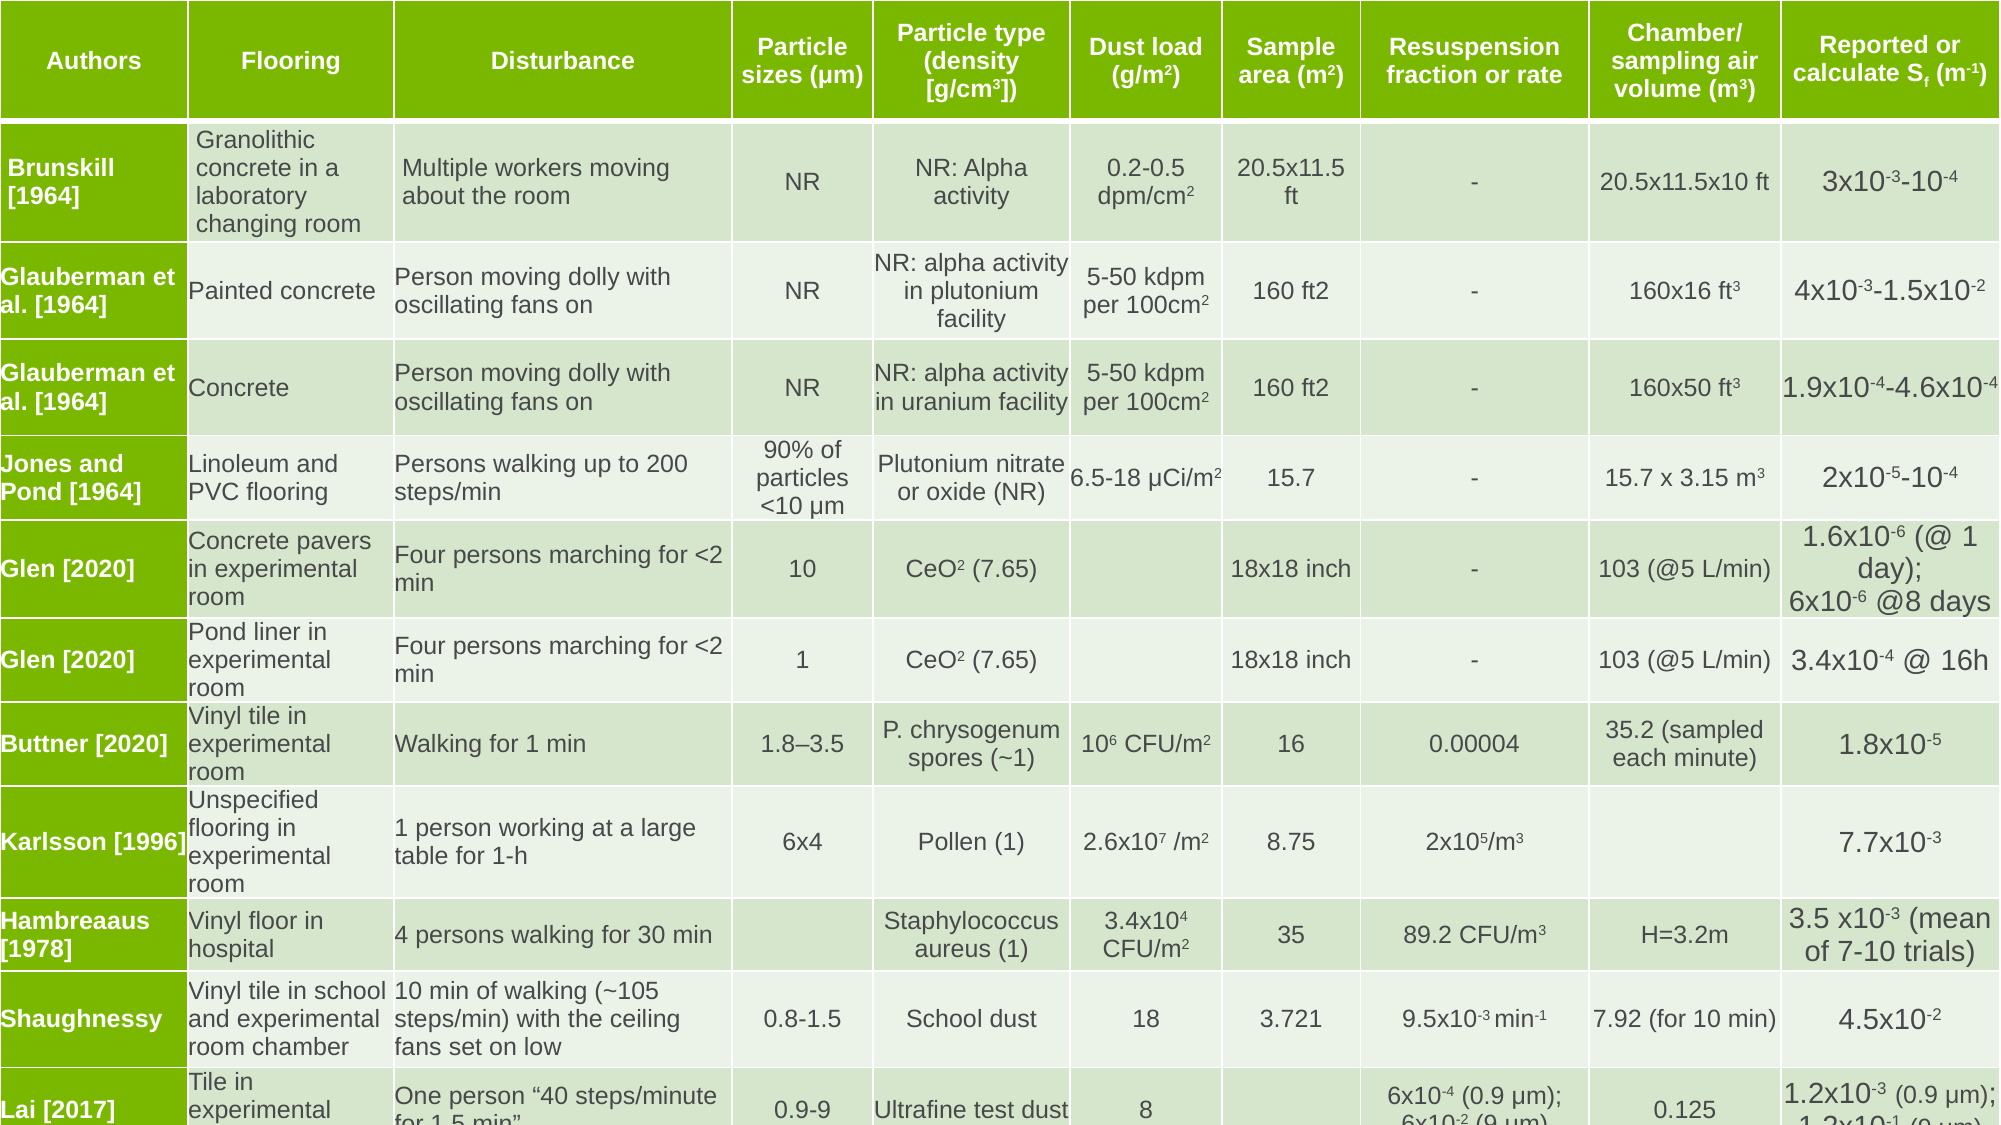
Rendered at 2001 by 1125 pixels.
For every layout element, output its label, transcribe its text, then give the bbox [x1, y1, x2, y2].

table_cell School dust [874, 972, 1069, 1067]
table_cell 3.4x10-4 @ 16h [1782, 619, 1999, 701]
table_cell NR [733, 124, 872, 241]
table_cell 160 ft2 [1223, 243, 1360, 338]
table_cell 20.5x11.5 ft [1223, 124, 1360, 241]
table_cell 1 [733, 619, 872, 701]
table_header Flooring [189, 1, 393, 118]
table_cell Lai [2017] [1, 1068, 187, 1125]
table_cell Plutonium nitrate or oxide (NR) [874, 436, 1069, 519]
table_cell Buttner [2020] [1, 703, 187, 785]
table_cell One person “40 steps/minute for 1.5 min” [395, 1068, 731, 1125]
table_cell Painted concrete [189, 243, 393, 338]
table_cell Persons walking up to 200 steps/min [395, 436, 731, 519]
table_cell 35 [1223, 899, 1360, 970]
table_cell 4x10-3-1.5x10-2 [1782, 243, 1999, 338]
table_cell 4 persons walking for 30 min [395, 899, 731, 970]
table_cell Karlsson [1996] [1, 787, 187, 897]
table_cell Staphylococcus aureus (1) [874, 899, 1069, 970]
table_cell 7.92 (for 10 min) [1590, 972, 1780, 1067]
table_cell Vinyl tile in school and experimental room chamber [189, 972, 393, 1067]
table_cell Glauberman et al. [1964] [1, 243, 187, 338]
table_cell 7.7x10-3 [1782, 787, 1999, 897]
table_cell - [1361, 124, 1588, 241]
table_cell CeO2 (7.65) [874, 521, 1069, 617]
table_cell 20.5x11.5x10 ft [1590, 124, 1780, 241]
table_header Dust load (g/m2) [1071, 1, 1221, 118]
table_cell Granolithic concrete in a laboratory changing room [189, 124, 393, 241]
table_cell - [1361, 243, 1588, 338]
table_header Disturbance [395, 1, 731, 118]
table_cell 18x18 inch [1223, 521, 1360, 617]
table_cell Jones and Pond [1964] [1, 436, 187, 519]
table_cell NR: Alpha activity [874, 124, 1069, 241]
table_cell Unspecified flooring in experimental room [189, 787, 393, 897]
table_cell Person moving dolly with oscillating fans on [395, 243, 731, 338]
table_cell Brunskill [1964] [1, 124, 187, 241]
table_cell 89.2 CFU/m3 [1361, 899, 1588, 970]
table_cell Multiple workers moving about the room [395, 124, 731, 241]
table_cell CeO2 (7.65) [874, 619, 1069, 701]
table_cell 6.5-18 μCi/m2 [1071, 436, 1221, 519]
table_cell 160x50 ft3 [1590, 340, 1780, 435]
table_cell Person moving dolly with oscillating fans on [395, 340, 731, 435]
table_cell Vinyl tile in experimental room [189, 703, 393, 785]
table_cell 1 person working at a large table for 1-h [395, 787, 731, 897]
table_cell Four persons marching for <2 min [395, 619, 731, 701]
table_header Sample area (m2) [1223, 1, 1360, 118]
table_cell NR: alpha activity in plutonium facility [874, 243, 1069, 338]
table_cell 16 [1223, 703, 1360, 785]
table_cell Walking for 1 min [395, 703, 731, 785]
table_cell 3.4x104 CFU/m2 [1071, 899, 1221, 970]
table_cell 35.2 (sampled each minute) [1590, 703, 1780, 785]
table_cell - [1361, 340, 1588, 435]
table_cell 103 (@5 L/min) [1590, 619, 1780, 701]
table_cell 3x10-3-10-4 [1782, 124, 1999, 241]
table_cell 160x16 ft3 [1590, 243, 1780, 338]
table_cell 8.75 [1223, 787, 1360, 897]
table_cell - [1361, 436, 1588, 519]
table_cell Concrete pavers in experimental room [189, 521, 393, 617]
table_cell P. chrysogenum spores (~1) [874, 703, 1069, 785]
table_cell 2x10-5-10-4 [1782, 436, 1999, 519]
table_cell 2x105/m3 [1361, 787, 1588, 897]
table_cell Vinyl floor in hospital [189, 899, 393, 970]
table_header Authors [1, 1, 187, 118]
table_cell 3.5 x10-3 (mean of 7-10 trials) [1782, 899, 1999, 970]
table_cell Shaughnessy [1, 972, 187, 1067]
table_cell 160 ft2 [1223, 340, 1360, 435]
table_cell 106 CFU/m2 [1071, 703, 1221, 785]
table_cell [1223, 1068, 1360, 1125]
table_cell 9.5x10-3 min-1 [1361, 972, 1588, 1067]
table_cell NR [733, 340, 872, 435]
table_cell 6x4 [733, 787, 872, 897]
table_cell 10 min of walking (~105 steps/min) with the ceiling fans set on low [395, 972, 731, 1067]
table_cell 5-50 kdpm per 100cm2 [1071, 340, 1221, 435]
table_cell 4.5x10-2 [1782, 972, 1999, 1067]
table_cell 1.6x10-6 (@ 1 day); 6x10-6 @8 days [1782, 521, 1999, 617]
table_cell 2.6x107 /m2 [1071, 787, 1221, 897]
table_cell 1.2x10-3 (0.9 μm); 1.2x10-1 (9 μm) [1782, 1068, 1999, 1125]
table_cell Ultrafine test dust [874, 1068, 1069, 1125]
table_cell Linoleum and PVC flooring [189, 436, 393, 519]
table_cell 0.8-1.5 [733, 972, 872, 1067]
table_header Particle type (density [g/cm3]) [874, 1, 1069, 118]
table_cell 6x10-4 (0.9 μm); 6x10-2 (9 μm) [1361, 1068, 1588, 1125]
table_cell [733, 899, 872, 970]
table_cell Tile in experimental room [189, 1068, 393, 1125]
table_cell 1.8x10-5 [1782, 703, 1999, 785]
table_cell 3.721 [1223, 972, 1360, 1067]
table_cell Pond liner in experimental room [189, 619, 393, 701]
table_cell - [1361, 521, 1588, 617]
table_cell 10 [733, 521, 872, 617]
table_cell 18 [1071, 972, 1221, 1067]
table_cell 0.00004 [1361, 703, 1588, 785]
table_cell Pollen (1) [874, 787, 1069, 897]
table_cell Glauberman et al. [1964] [1, 340, 187, 435]
table_cell 0.125 [1590, 1068, 1780, 1125]
table_cell 5-50 kdpm per 100cm2 [1071, 243, 1221, 338]
table_cell 0.2-0.5 dpm/cm2 [1071, 124, 1221, 241]
table_cell NR [733, 243, 872, 338]
table_cell 15.7 [1223, 436, 1360, 519]
table_header Particle sizes (μm) [733, 1, 872, 118]
table_cell NR: alpha activity in uranium facility [874, 340, 1069, 435]
table_cell 1.8–3.5 [733, 703, 872, 785]
table_cell H=3.2m [1590, 899, 1780, 970]
table_cell Four persons marching for <2 min [395, 521, 731, 617]
table_header Resuspension fraction or rate [1361, 1, 1588, 118]
table_cell [1071, 521, 1221, 617]
table_header Chamber/ sampling air volume (m3) [1590, 1, 1780, 118]
table_cell 0.9-9 [733, 1068, 872, 1125]
table_cell 15.7 x 3.15 m3 [1590, 436, 1780, 519]
table_cell Hambreaaus [1978] [1, 899, 187, 970]
table_cell Glen [2020] [1, 619, 187, 701]
table_cell [1590, 787, 1780, 897]
table_cell Glen [2020] [1, 521, 187, 617]
table_cell 90% of particles <10 μm [733, 436, 872, 519]
table_cell 18x18 inch [1223, 619, 1360, 701]
table_cell 103 (@5 L/min) [1590, 521, 1780, 617]
table_cell Concrete [189, 340, 393, 435]
table_cell - [1361, 619, 1588, 701]
table_cell [1071, 619, 1221, 701]
table_header Reported or calculate Sf (m-1) [1782, 1, 1999, 118]
table_cell 1.9x10-4-4.6x10-4 [1782, 340, 1999, 435]
table_cell 8 [1071, 1068, 1221, 1125]
